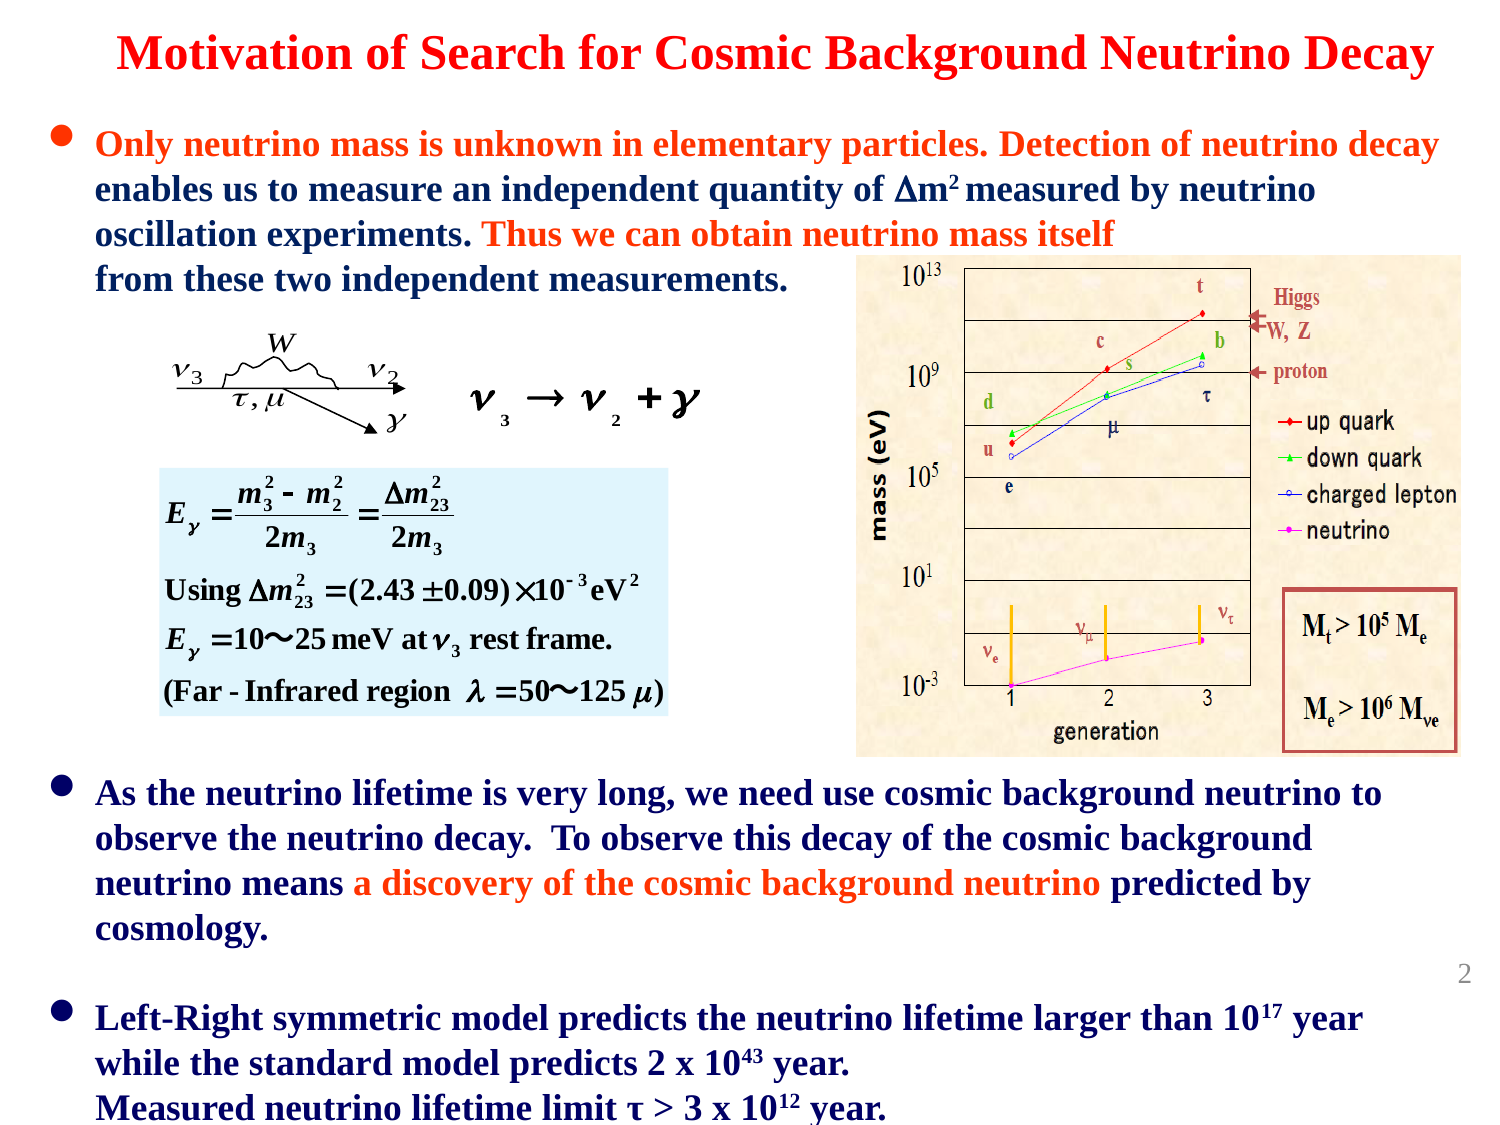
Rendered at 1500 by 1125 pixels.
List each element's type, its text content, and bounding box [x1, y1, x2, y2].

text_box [466, 368, 704, 434]
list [159, 467, 669, 717]
picture [856, 255, 1461, 757]
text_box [170, 329, 408, 438]
slide_number 2 [1425, 941, 1488, 1002]
title Motivation of Search for Cosmic Background Neutrino Decay [27, 11, 1500, 96]
text_box As the neutrino lifetime is very long, we need use cosmic background neutrino to observe the neutrino decay. To observe this decay of the cosmic background neutrino means a discovery of the cosmic background neutrino predicted by cosmology. Left-Right symmetric model predicts the neutrino lifetime larger than 1017 year while the standard model predicts 2 x 1043 year. Measured neutrino lifetime limit τ > 3 x 1012 year. [33, 760, 1461, 1125]
text_box Only neutrino mass is unknown in elementary particles. Detection of neutrino decay enables us to measure an independent quantity of Dm2 measured by neutrino oscillation experiments. Thus we can obtain neutrino mass itself from these two independent measurements. [33, 111, 1500, 306]
